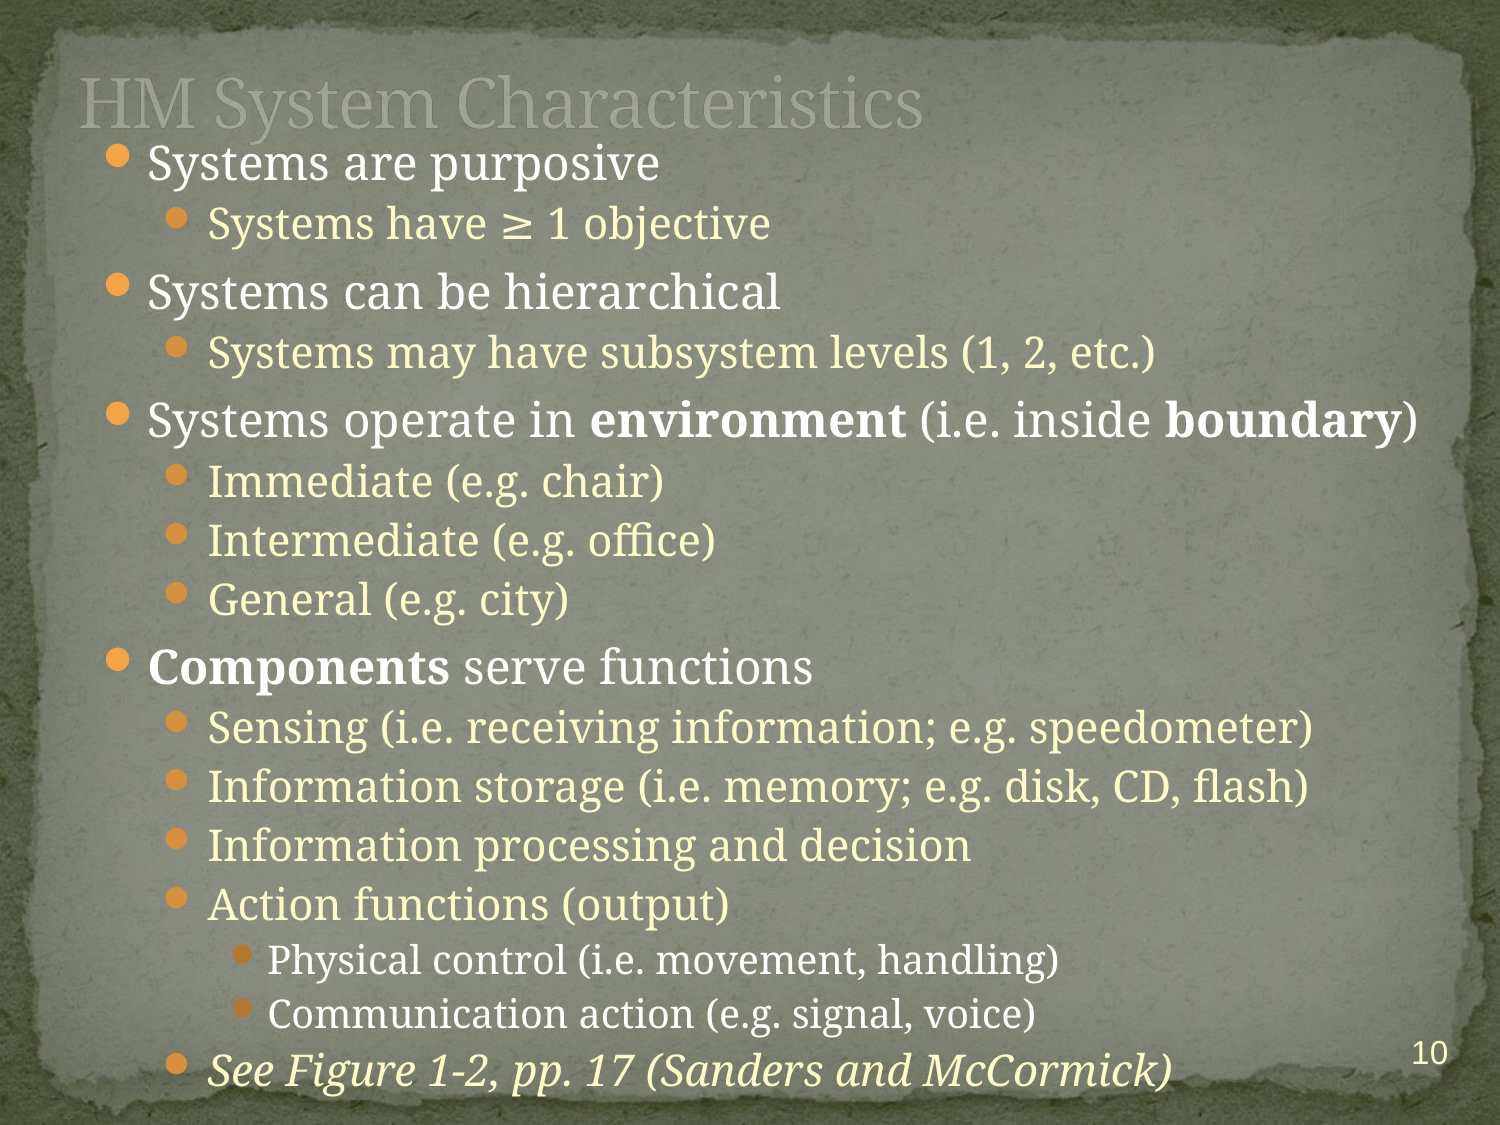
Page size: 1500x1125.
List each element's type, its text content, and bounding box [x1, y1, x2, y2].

picture [0, 0, 1500, 1125]
title HM System Characteristics [62, 49, 1413, 150]
list Systems are purposive Systems have ≥ 1 objective Systems can be hierarchical Systems may have subsystem levels (1, 2, etc.) Systems operate in environment (i.e. inside boundary) Immediate (e.g. chair) Intermediate (e.g. office) General (e.g. city) Components serve functions Sensing (i.e. receiving information; e.g. speedometer) Information storage (i.e. memory; e.g. disk, CD, flash) Information processing and decision Action functions (output) Physical control (i.e. movement, handling) Communication action (e.g. signal, voice) See Figure 1-2, pp. 17 (Sanders and McCormick) [87, 125, 1438, 1113]
slide_number 10 [1379, 1014, 1480, 1089]
